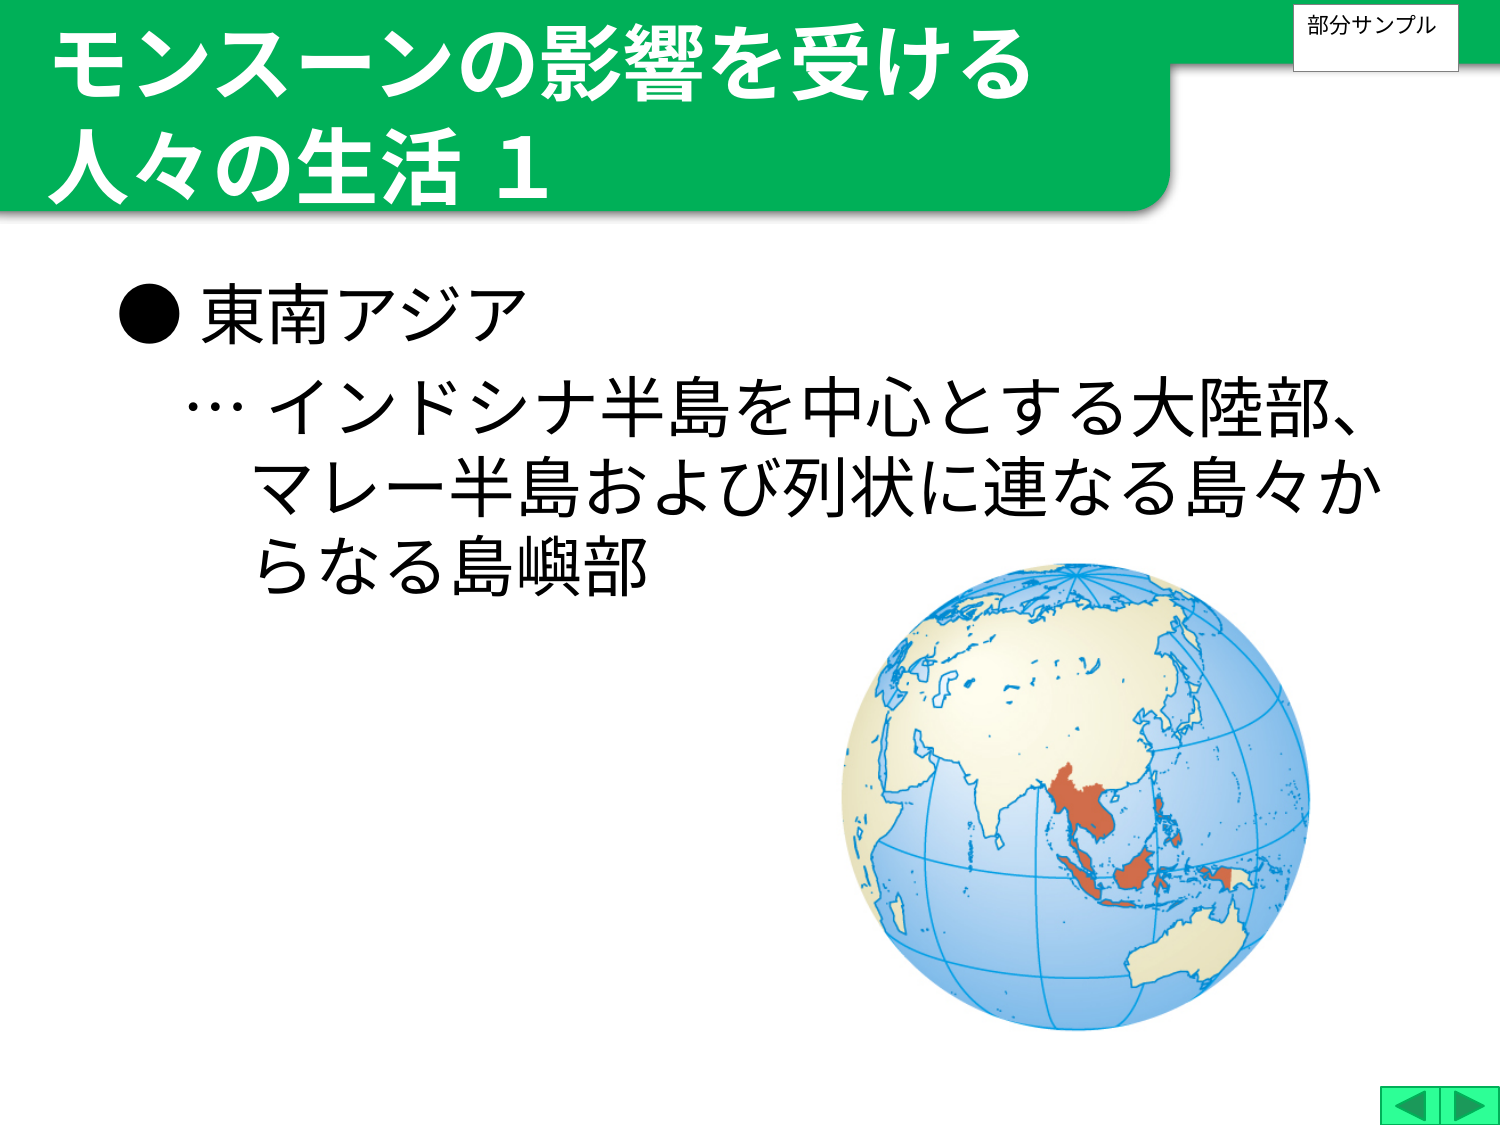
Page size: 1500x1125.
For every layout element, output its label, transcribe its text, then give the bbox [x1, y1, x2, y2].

text_box モンスーンの影響を受ける人々の生活 １ [31, 0, 1168, 223]
text_box [1380, 1086, 1439, 1125]
text_box [1439, 1086, 1500, 1125]
text_box 部分サンプル [1293, 4, 1459, 72]
picture [836, 558, 1316, 1037]
list ●東南アジア …インドシナ半島を中心とする大陸部、マレー半島および列状に連なる島々からなる島嶼部 [116, 272, 1441, 1087]
